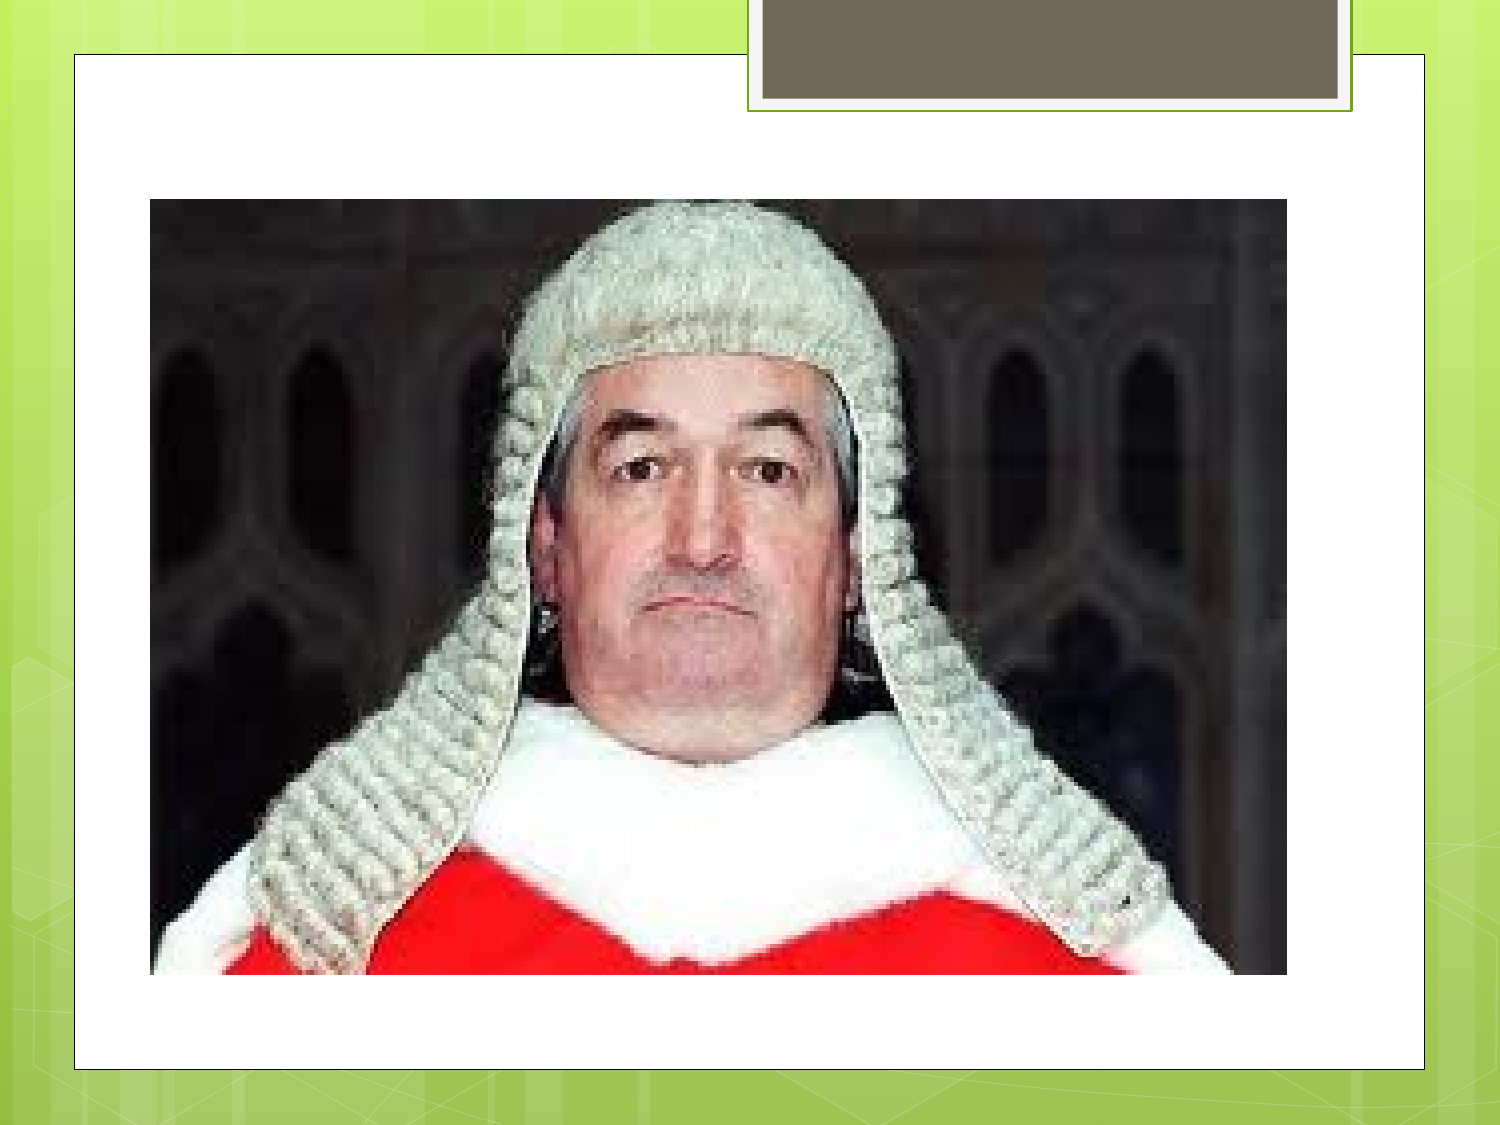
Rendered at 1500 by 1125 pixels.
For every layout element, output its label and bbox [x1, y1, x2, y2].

picture [149, 199, 1287, 976]
